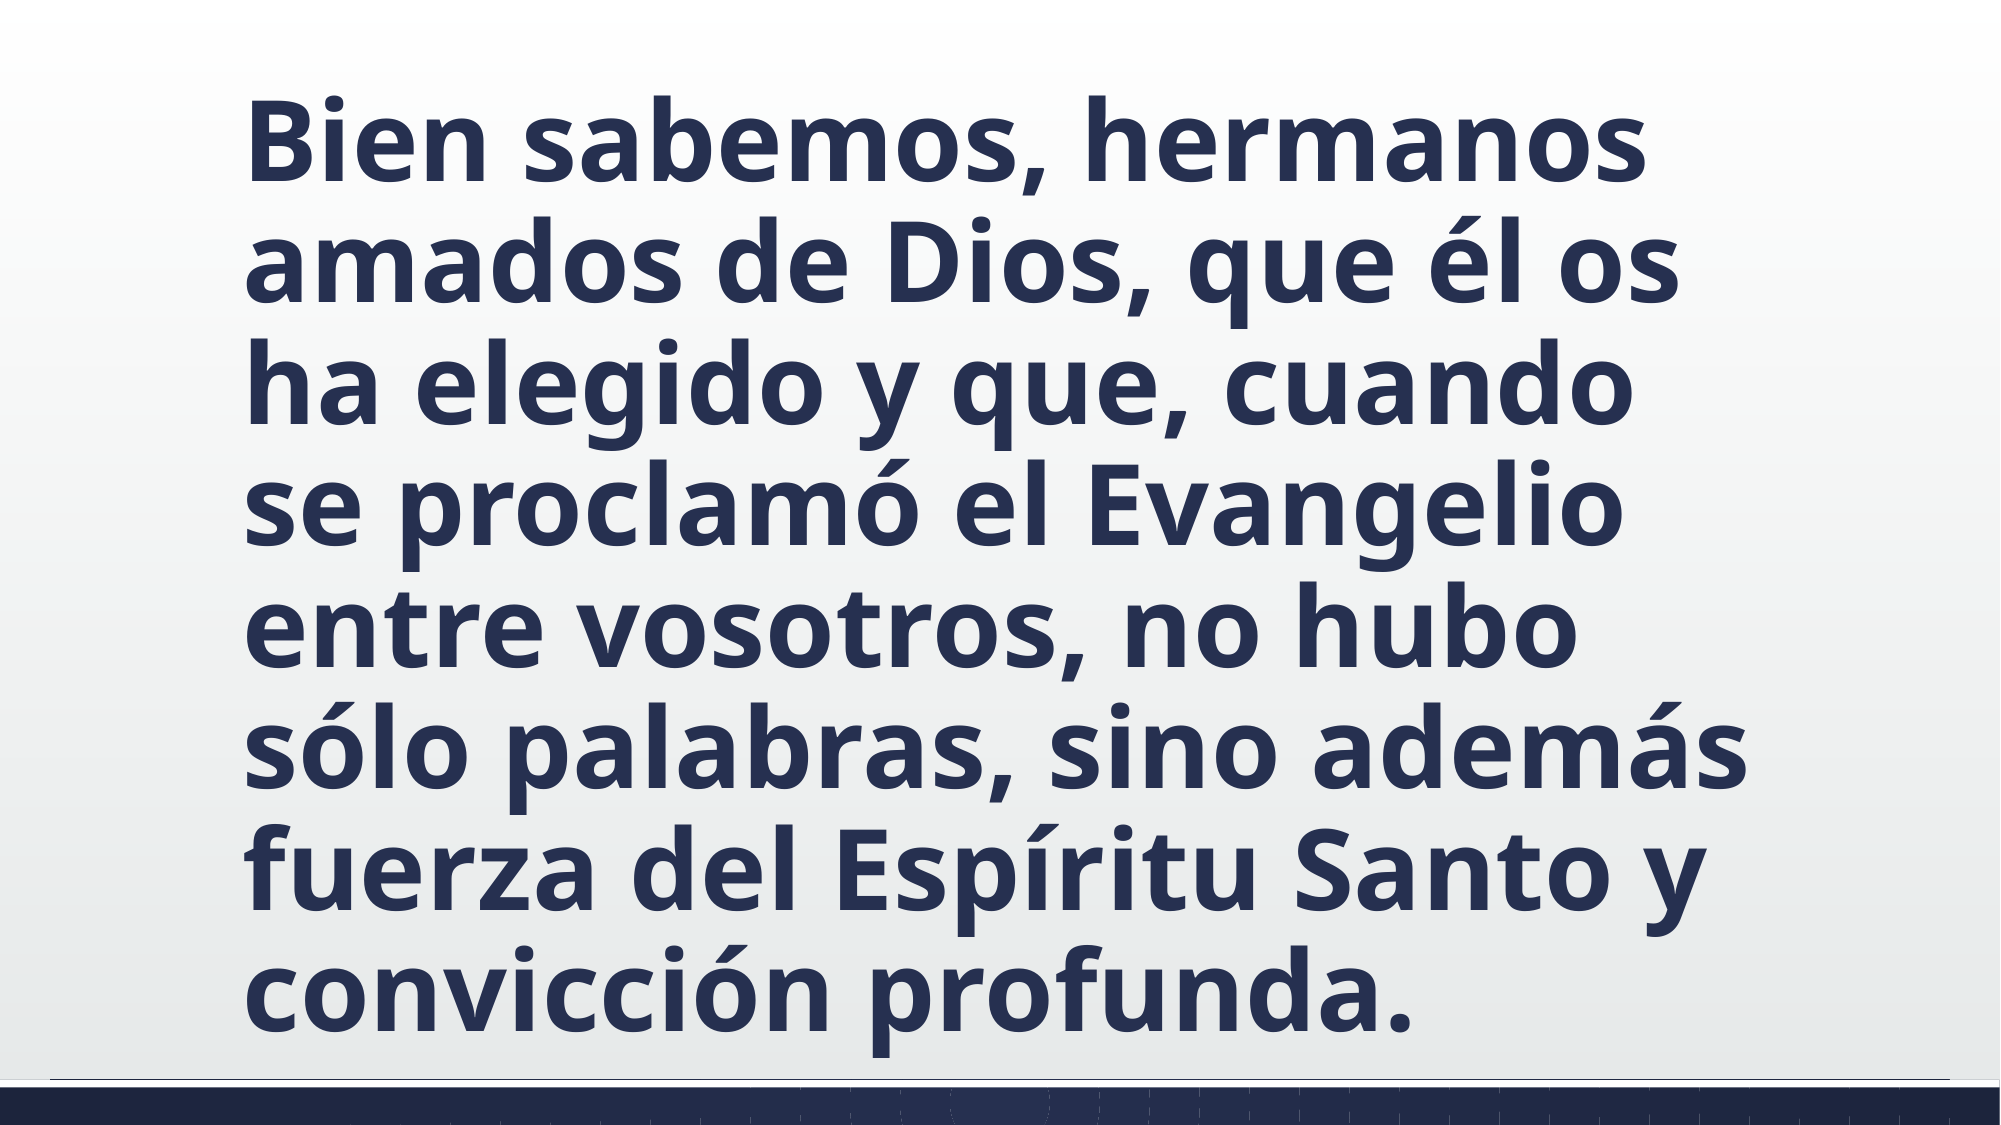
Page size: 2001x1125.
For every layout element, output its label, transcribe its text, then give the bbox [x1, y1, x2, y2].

list Bien sabemos, hermanos amados de Dios, que él os ha elegido y que, cuando se proclamó el Evangelio entre vosotros, no hubo sólo palabras, sino además fuerza del Espíritu Santo y convicción profunda. [219, 76, 1780, 990]
